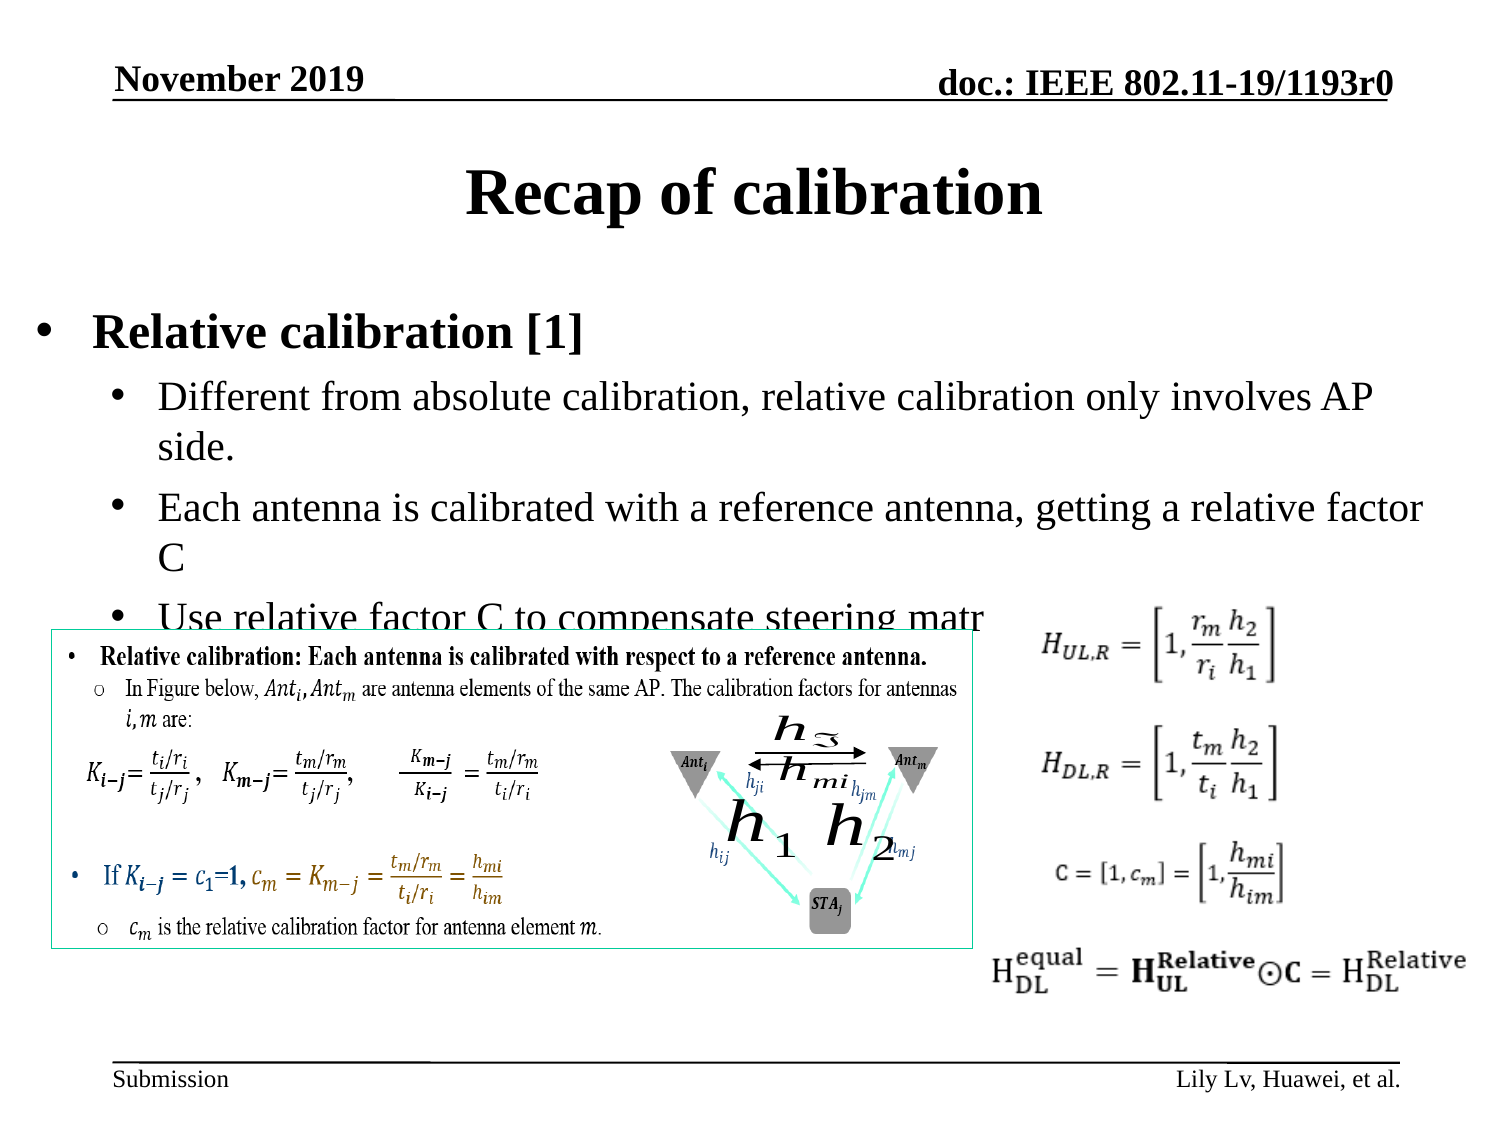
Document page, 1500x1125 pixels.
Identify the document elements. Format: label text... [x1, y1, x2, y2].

picture [50, 629, 973, 949]
title Recap of calibration [116, 92, 1393, 284]
picture [984, 597, 1480, 1031]
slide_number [114, 54, 493, 100]
footer Lily Lv, Huawei, et al. [902, 1061, 1402, 1093]
list Relative calibration [1] Different from absolute calibration, relative calibration only involves AP side. Each antenna is calibrated with a reference antenna, getting a relative factor C Use relative factor C to compensate steering matrix for MIMO/BF. [20, 290, 1476, 577]
